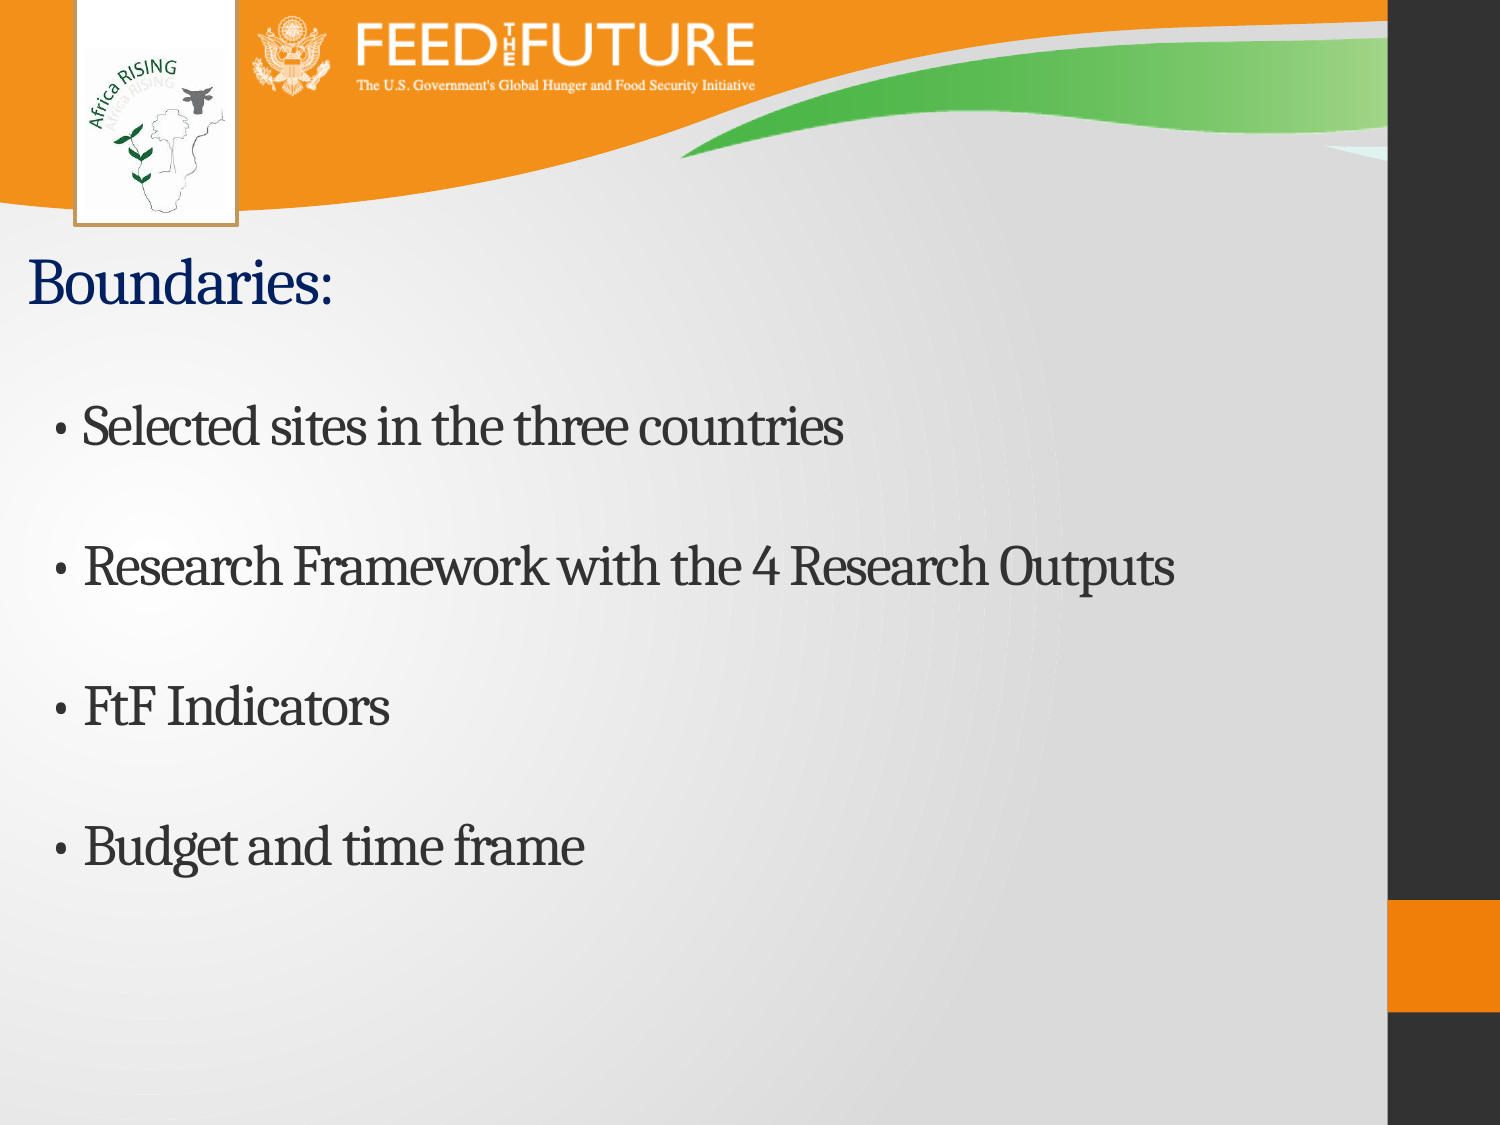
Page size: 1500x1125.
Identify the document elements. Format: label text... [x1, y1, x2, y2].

picture [249, 10, 761, 100]
title Boundaries: • Selected sites in the three countries • Research Framework with the 4 Research Outputs • FtF Indicators • Budget and time frame [12, 149, 1338, 1041]
picture [85, 49, 225, 149]
